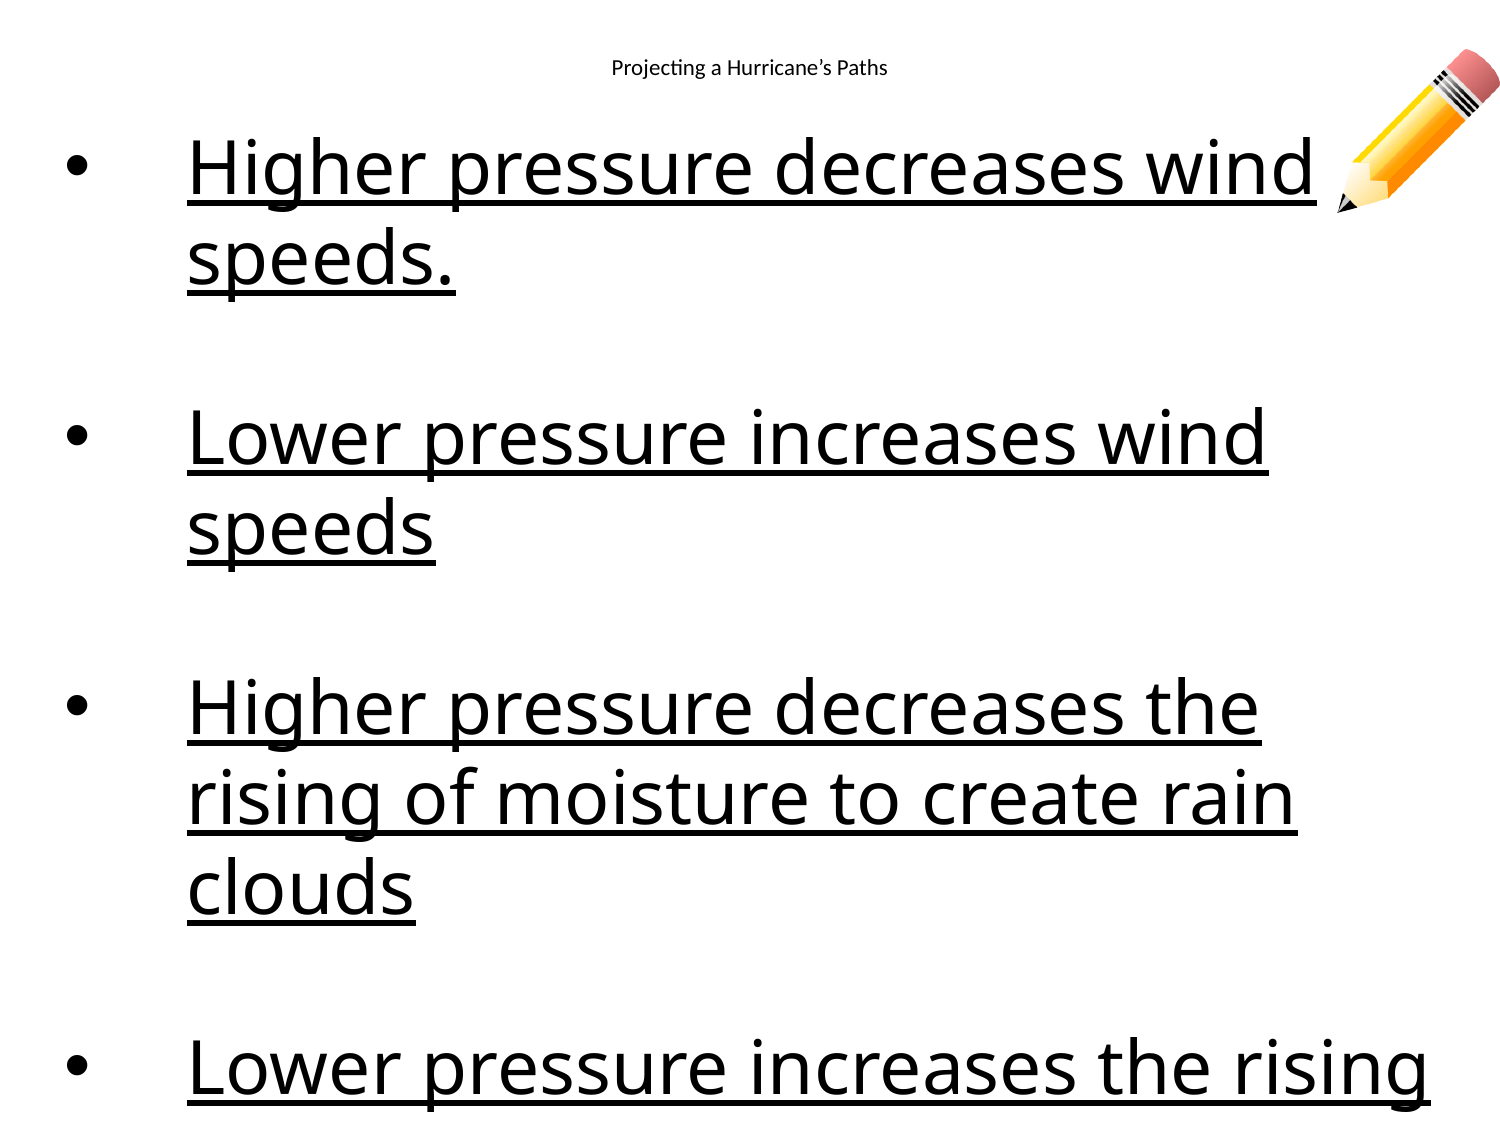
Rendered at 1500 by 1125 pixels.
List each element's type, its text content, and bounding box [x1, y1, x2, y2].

title Projecting a Hurricane’s Paths [75, 45, 1425, 88]
text_box Higher pressure decreases wind speeds. Lower pressure increases wind speeds Higher pressure decreases the rising of moisture to create rain clouds Lower pressure increases the rising of moisture to create rain clouds [49, 112, 1463, 1125]
picture [1337, 49, 1500, 213]
